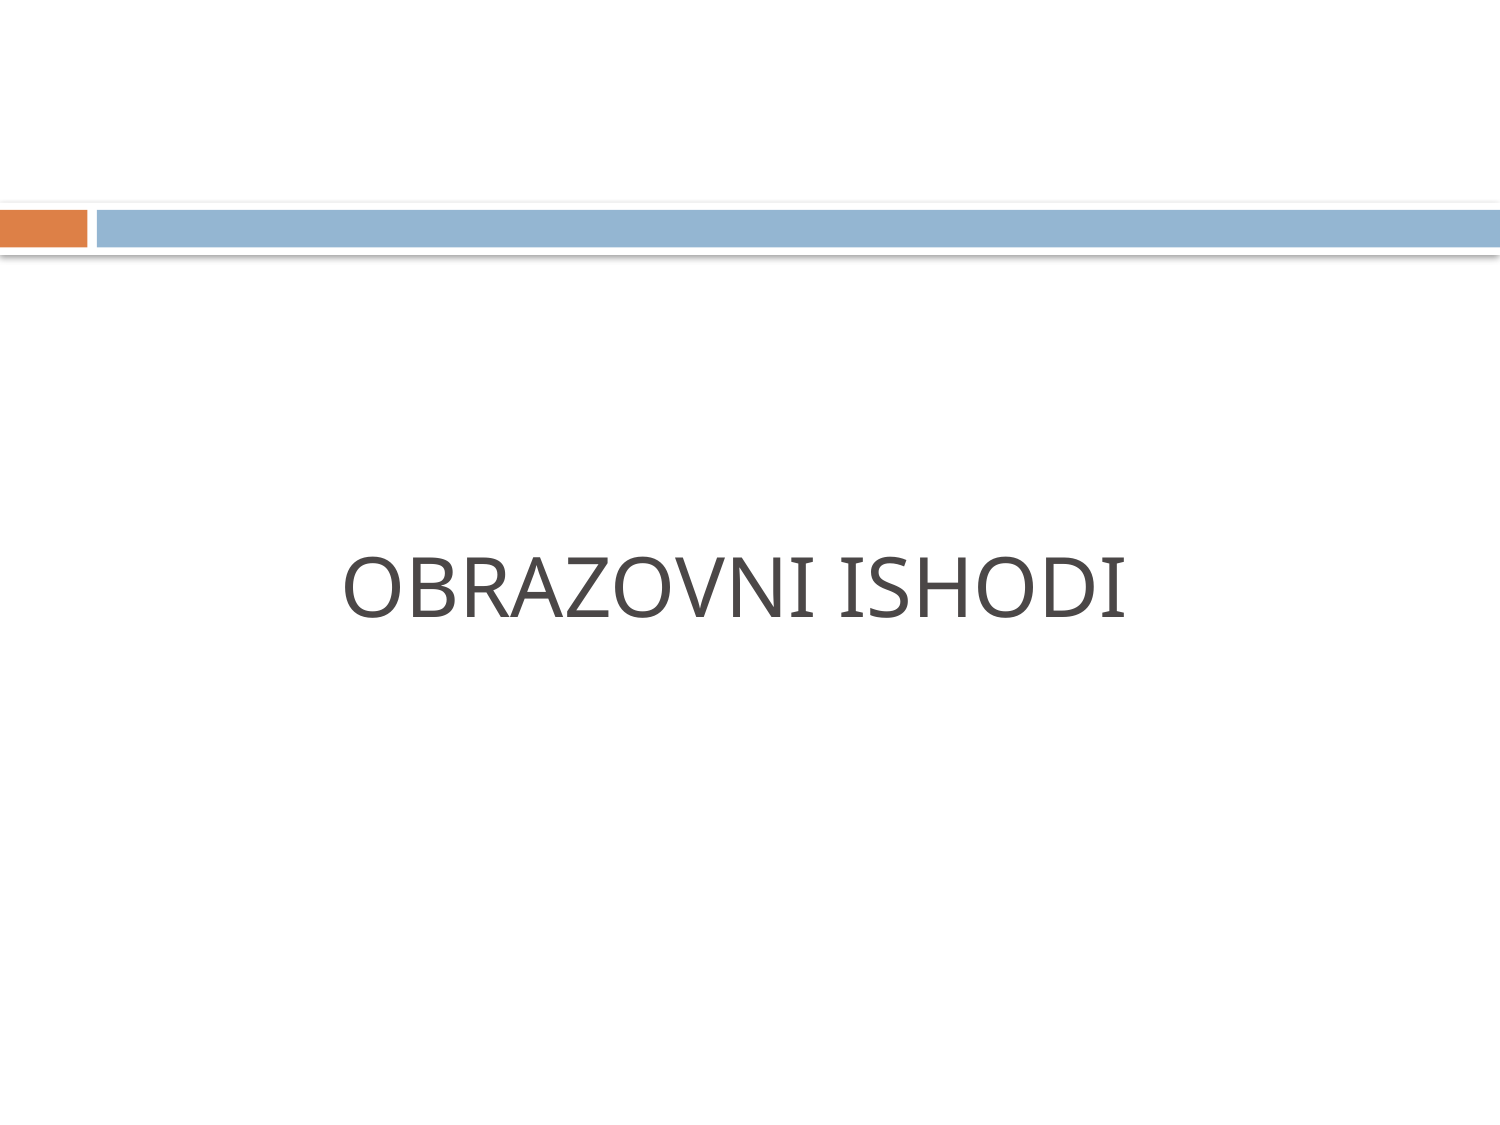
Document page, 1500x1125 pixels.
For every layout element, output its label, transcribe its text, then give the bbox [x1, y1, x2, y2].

text_box OBRAZOVNI ISHODI [76, 527, 1393, 642]
